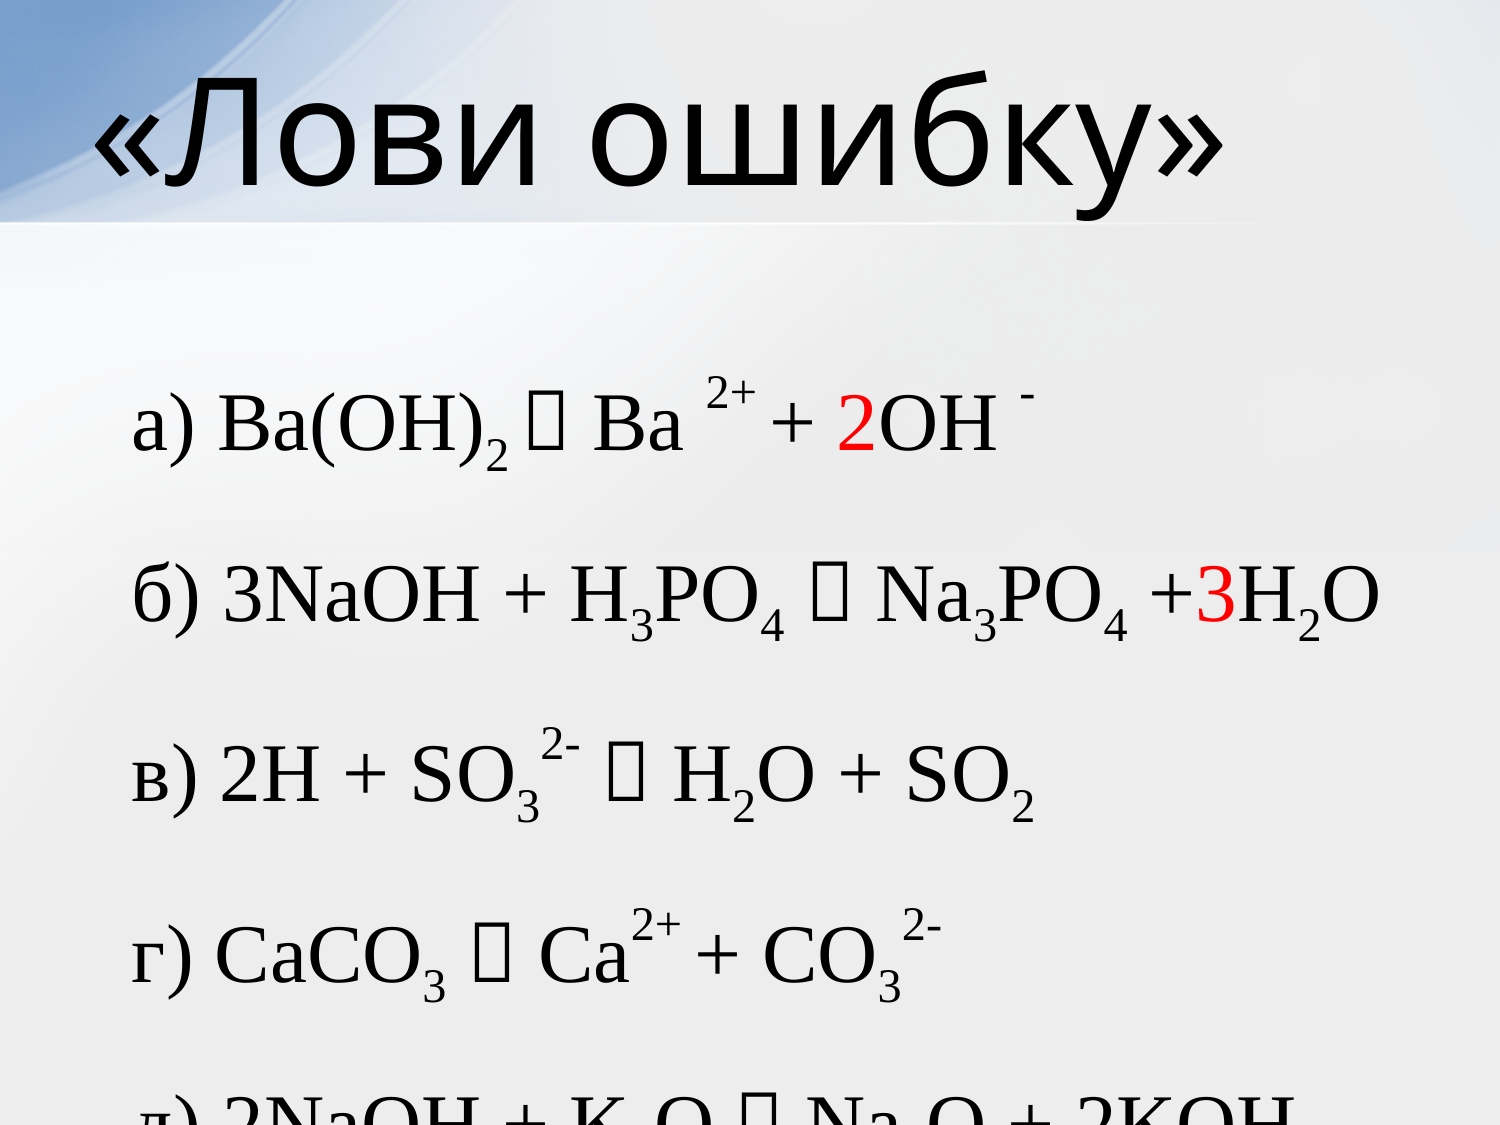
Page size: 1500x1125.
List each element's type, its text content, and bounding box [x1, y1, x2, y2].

title «Лови ошибку» [75, 58, 1425, 223]
text_box а) Ba(OH)2  Ba 2+ + 2OH - б) 3NaOH + H3PO4  Na3PO4 +3H2O в) 2H + SO32-  H2O + SO2 г) CaCO3  Ca2+ + CO32- д) 2NaOH + K2O  Na2O + 2KOH [117, 292, 1453, 1125]
picture [0, 0, 1500, 1125]
